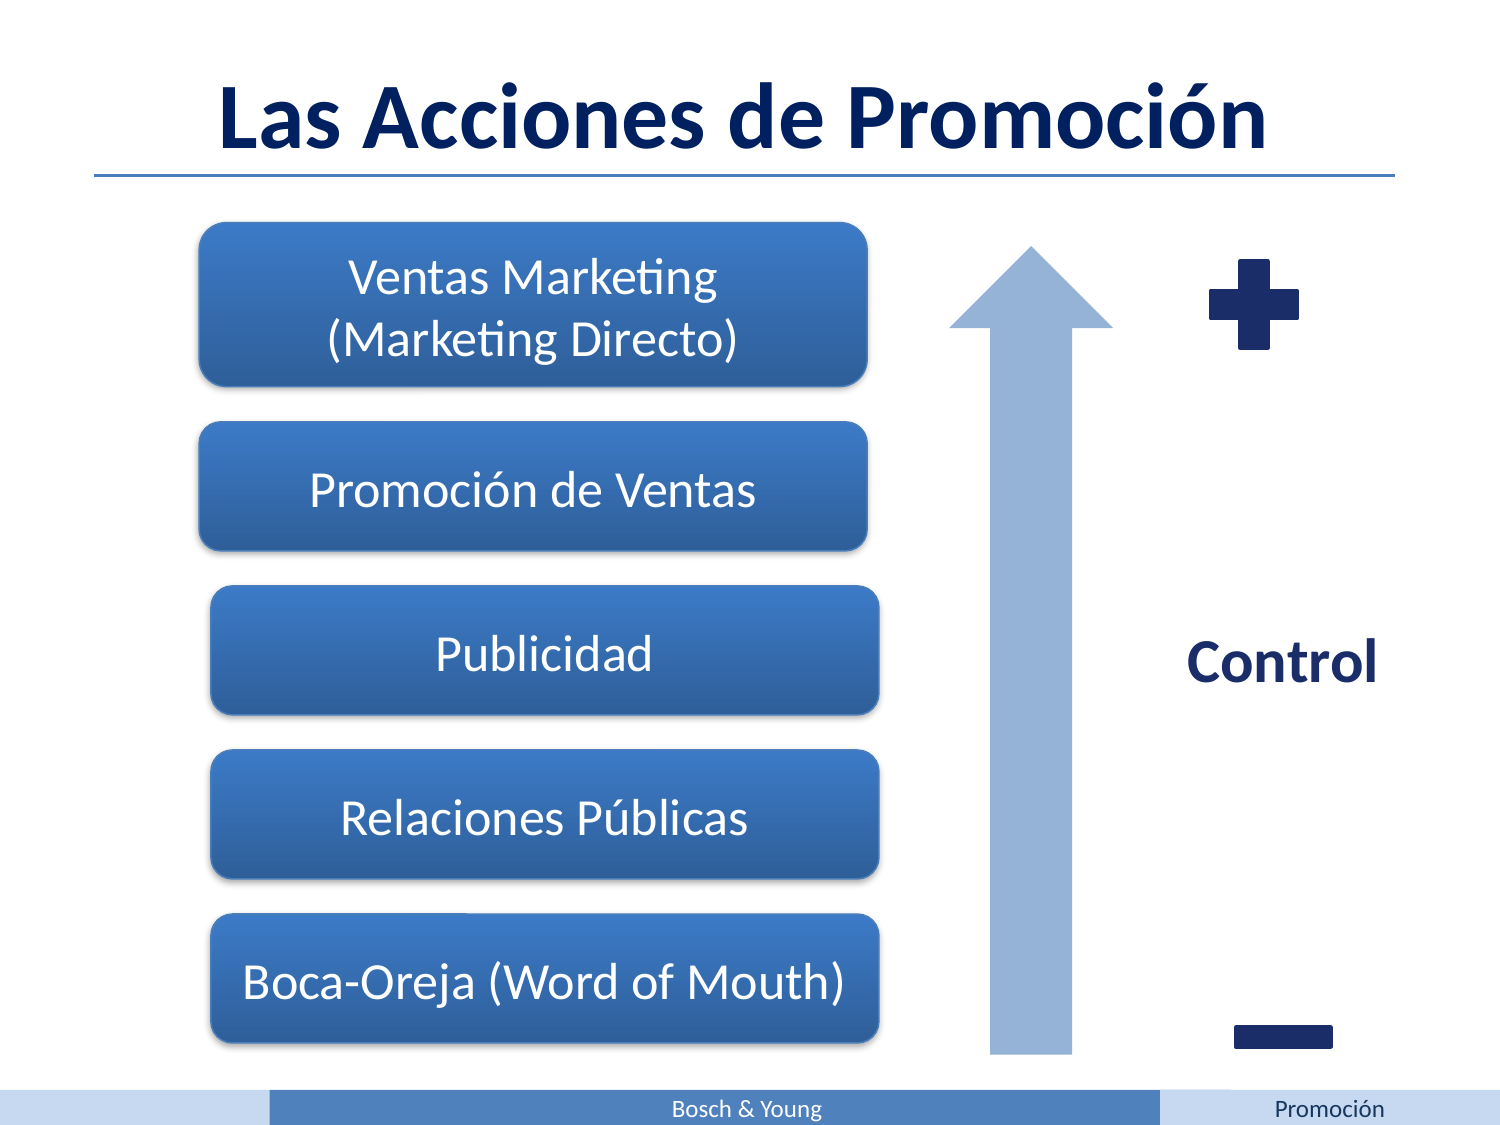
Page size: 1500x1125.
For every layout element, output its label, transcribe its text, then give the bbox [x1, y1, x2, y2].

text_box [948, 245, 1419, 1079]
text_box Boca-Oreja (Word of Mouth) [210, 913, 880, 1044]
text_box Relaciones Públicas [210, 749, 880, 880]
text_box [0, 1088, 272, 1125]
text_box Promoción de Ventas [198, 421, 868, 552]
text_box Ventas Marketing (Marketing Directo) [198, 221, 868, 388]
text_box Publicidad [210, 585, 880, 716]
text_box Las Acciones de Promoción [58, 46, 1430, 175]
text_box Promoción [1158, 1088, 1500, 1125]
text_box Bosch & Young [272, 1088, 1158, 1125]
